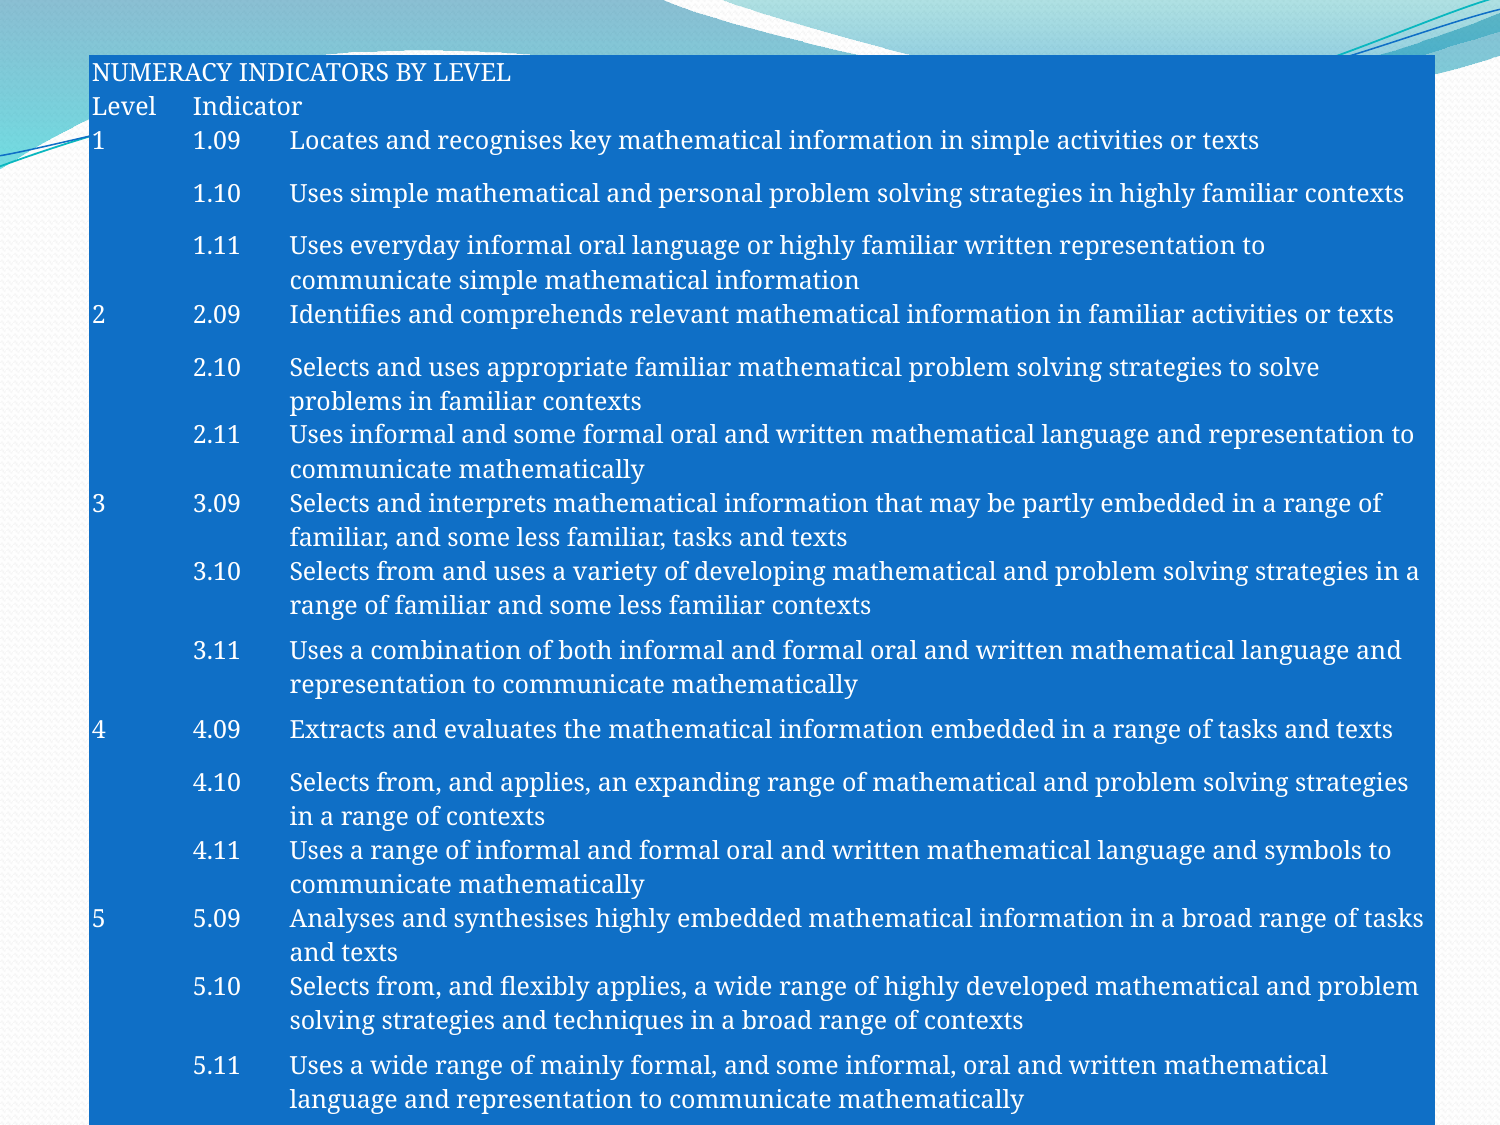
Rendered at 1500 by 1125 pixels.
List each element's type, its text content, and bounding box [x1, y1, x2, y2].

table_cell 1 [89, 123, 190, 296]
table_cell 5.11 [190, 1048, 286, 1125]
table_cell Uses a range of informal and formal oral and written mathematical language and symbols to communicate mathematically [286, 833, 1435, 901]
table_cell Selects from, and flexibly applies, a wide range of highly developed mathematical and problem solving strategies and techniques in a broad range of contexts [286, 969, 1435, 1048]
table_cell 3.10 [190, 553, 286, 633]
table_cell 1.09 [190, 123, 286, 176]
table_cell Extracts and evaluates the mathematical information embedded in a range of tasks and texts [286, 712, 1435, 765]
table_cell 4 [89, 712, 190, 901]
table_cell Level [89, 89, 190, 123]
table_cell Uses informal and some formal oral and written mathematical language and representation to communicate mathematically [286, 417, 1435, 485]
table_cell 3.11 [190, 633, 286, 712]
table_cell 4.10 [190, 765, 286, 833]
table_cell 1.10 [190, 176, 286, 228]
table_cell 2.10 [190, 349, 286, 417]
table_cell 2.11 [190, 417, 286, 485]
table_cell Selects from and uses a variety of developing mathematical and problem solving strategies in a range of familiar and some less familiar contexts [286, 553, 1435, 633]
table_cell Selects from, and applies, an expanding range of mathematical and problem solving strategies in a range of contexts [286, 765, 1435, 833]
table_cell Identifies and comprehends relevant mathematical information in familiar activities or texts [286, 296, 1435, 349]
table_cell 5.09 [190, 901, 286, 969]
table_cell Selects and uses appropriate familiar mathematical problem solving strategies to solve problems in familiar contexts [286, 349, 1435, 417]
table_cell Analyses and synthesises highly embedded mathematical information in a broad range of tasks and texts [286, 901, 1435, 969]
table_cell Uses everyday informal oral language or highly familiar written representation to communicate simple mathematical information [286, 228, 1435, 296]
table_cell Selects and interprets mathematical information that may be partly embedded in a range of familiar, and some less familiar, tasks and texts [286, 485, 1435, 553]
table_cell Uses simple mathematical and personal problem solving strategies in highly familiar contexts [286, 176, 1435, 228]
table_header NUMERACY INDICATORS BY LEVEL [89, 55, 1435, 89]
table_cell 2.09 [190, 296, 286, 349]
table_cell Indicator [190, 89, 1435, 123]
table_cell 3.09 [190, 485, 286, 553]
table_cell 4.09 [190, 712, 286, 765]
table_cell Uses a wide range of mainly formal, and some informal, oral and written mathematical language and representation to communicate mathematically [286, 1048, 1435, 1125]
table_cell Uses a combination of both informal and formal oral and written mathematical language and representation to communicate mathematically [286, 633, 1435, 712]
table_cell 4.11 [190, 833, 286, 901]
table_cell 5 [89, 901, 190, 1125]
table_cell 3 [89, 485, 190, 712]
table_cell 5.10 [190, 969, 286, 1048]
table_cell Locates and recognises key mathematical information in simple activities or texts [286, 123, 1435, 176]
table_cell 2 [89, 296, 190, 485]
table_cell 1.11 [190, 228, 286, 296]
